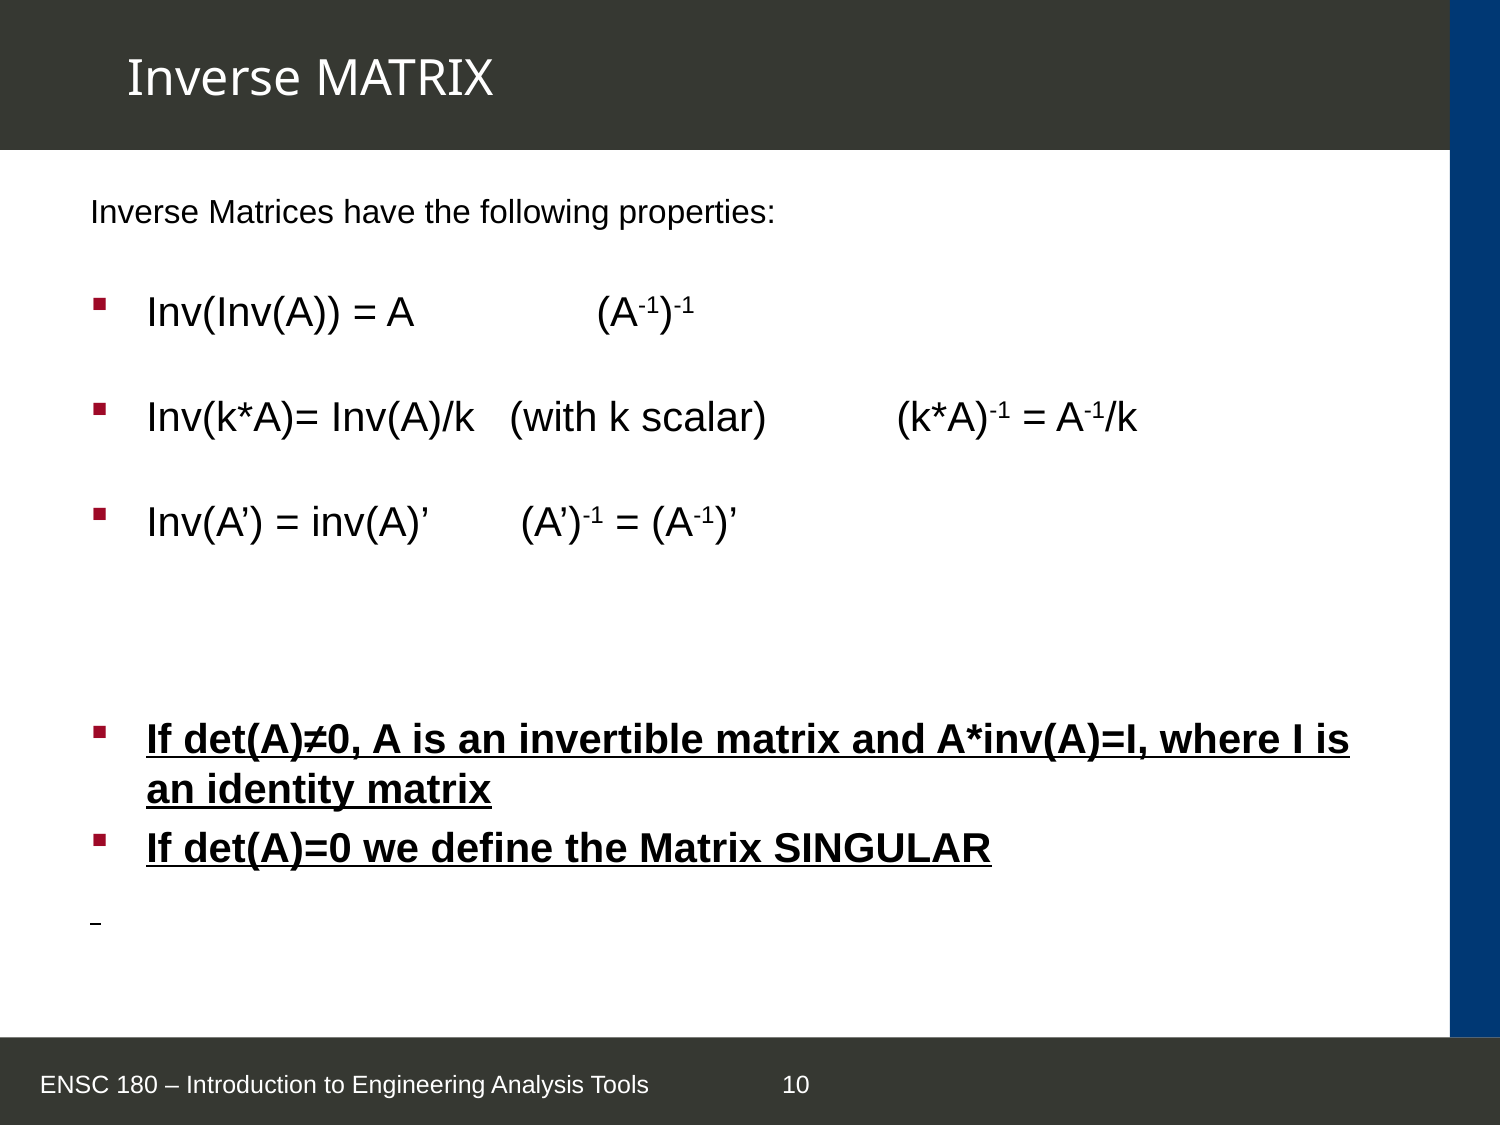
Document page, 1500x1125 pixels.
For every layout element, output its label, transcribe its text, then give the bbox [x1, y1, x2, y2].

title Inverse MATRIX [112, 37, 1450, 138]
list Inverse Matrices have the following properties: Inv(Inv(A)) = A (A-1)-1 Inv(k*A)= Inv(A)/k (with k scalar) (k*A)-1 = A-1/k Inv(A’) = inv(A)’ (A’)-1 = (A-1)’ If det(A)≠0, A is an invertible matrix and A*inv(A)=I, where I is an identity matrix If det(A)=0 we define the Matrix SINGULAR [75, 182, 1410, 908]
footer ENSC 180 – Introduction to Engineering Analysis Tools [24, 1060, 701, 1113]
